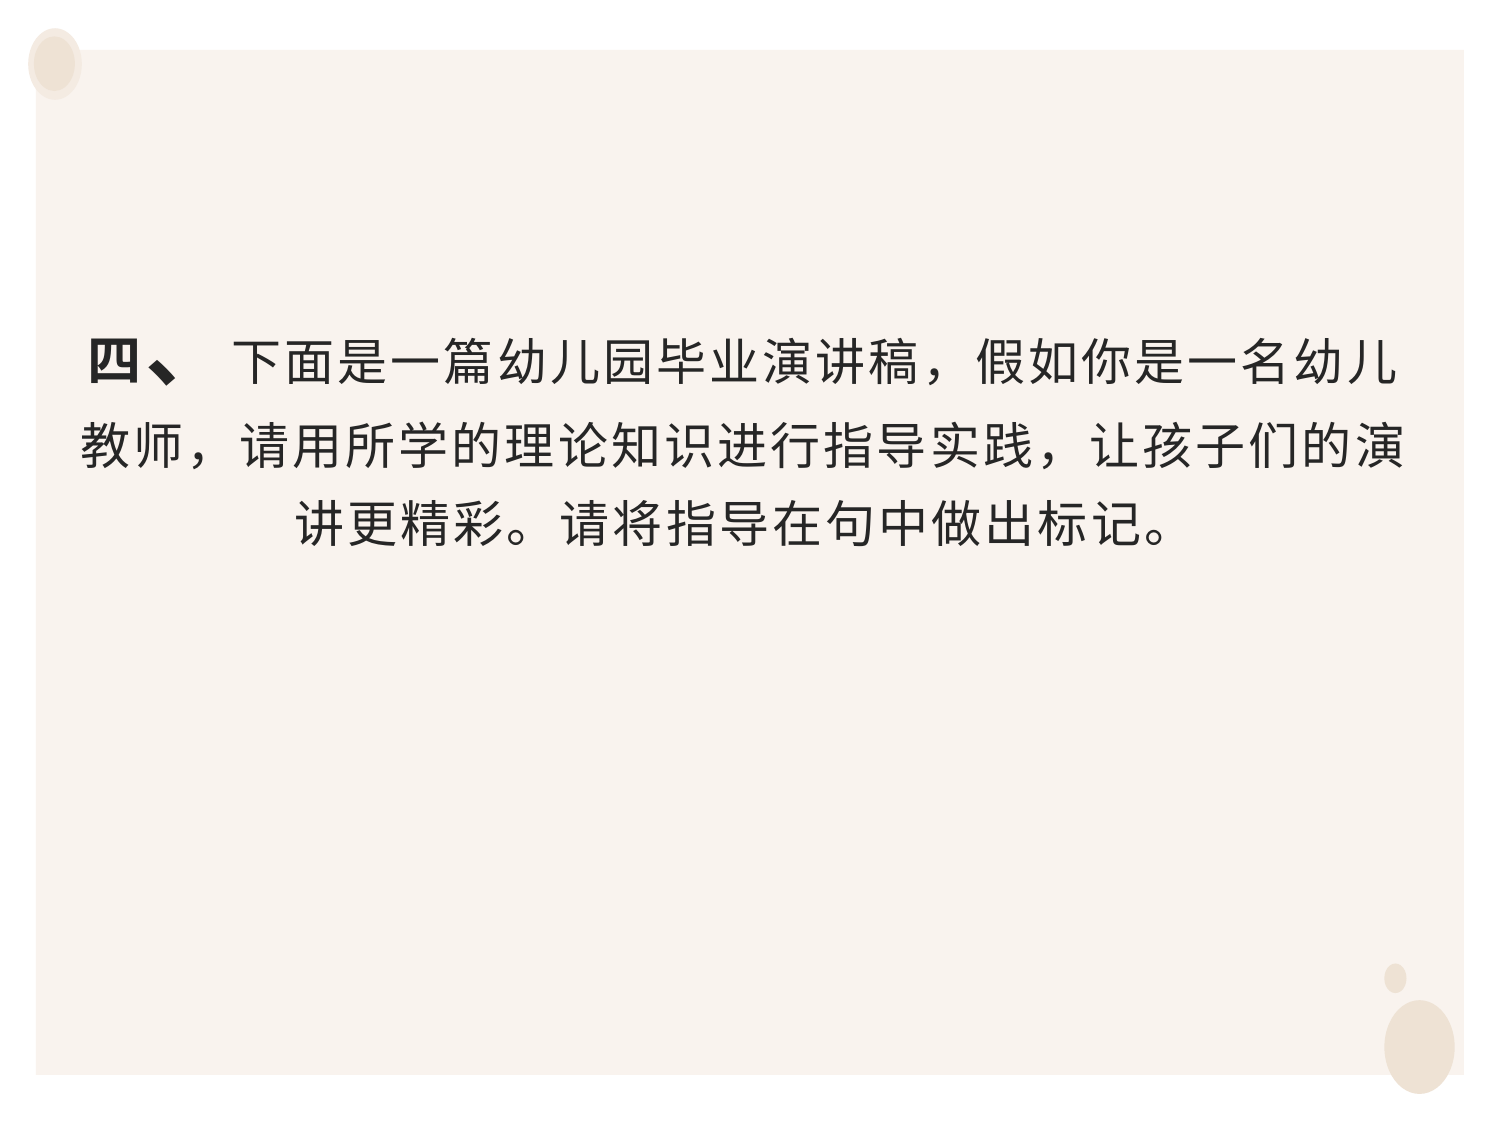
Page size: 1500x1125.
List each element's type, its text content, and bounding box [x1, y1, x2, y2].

list 四、下面是一篇幼儿园毕业演讲稿，假如你是一名幼儿教师，请用所学的理论知识进行指导实践，让孩子们的演讲更精彩。请将指导在句中做出标记。 [52, 267, 1436, 988]
